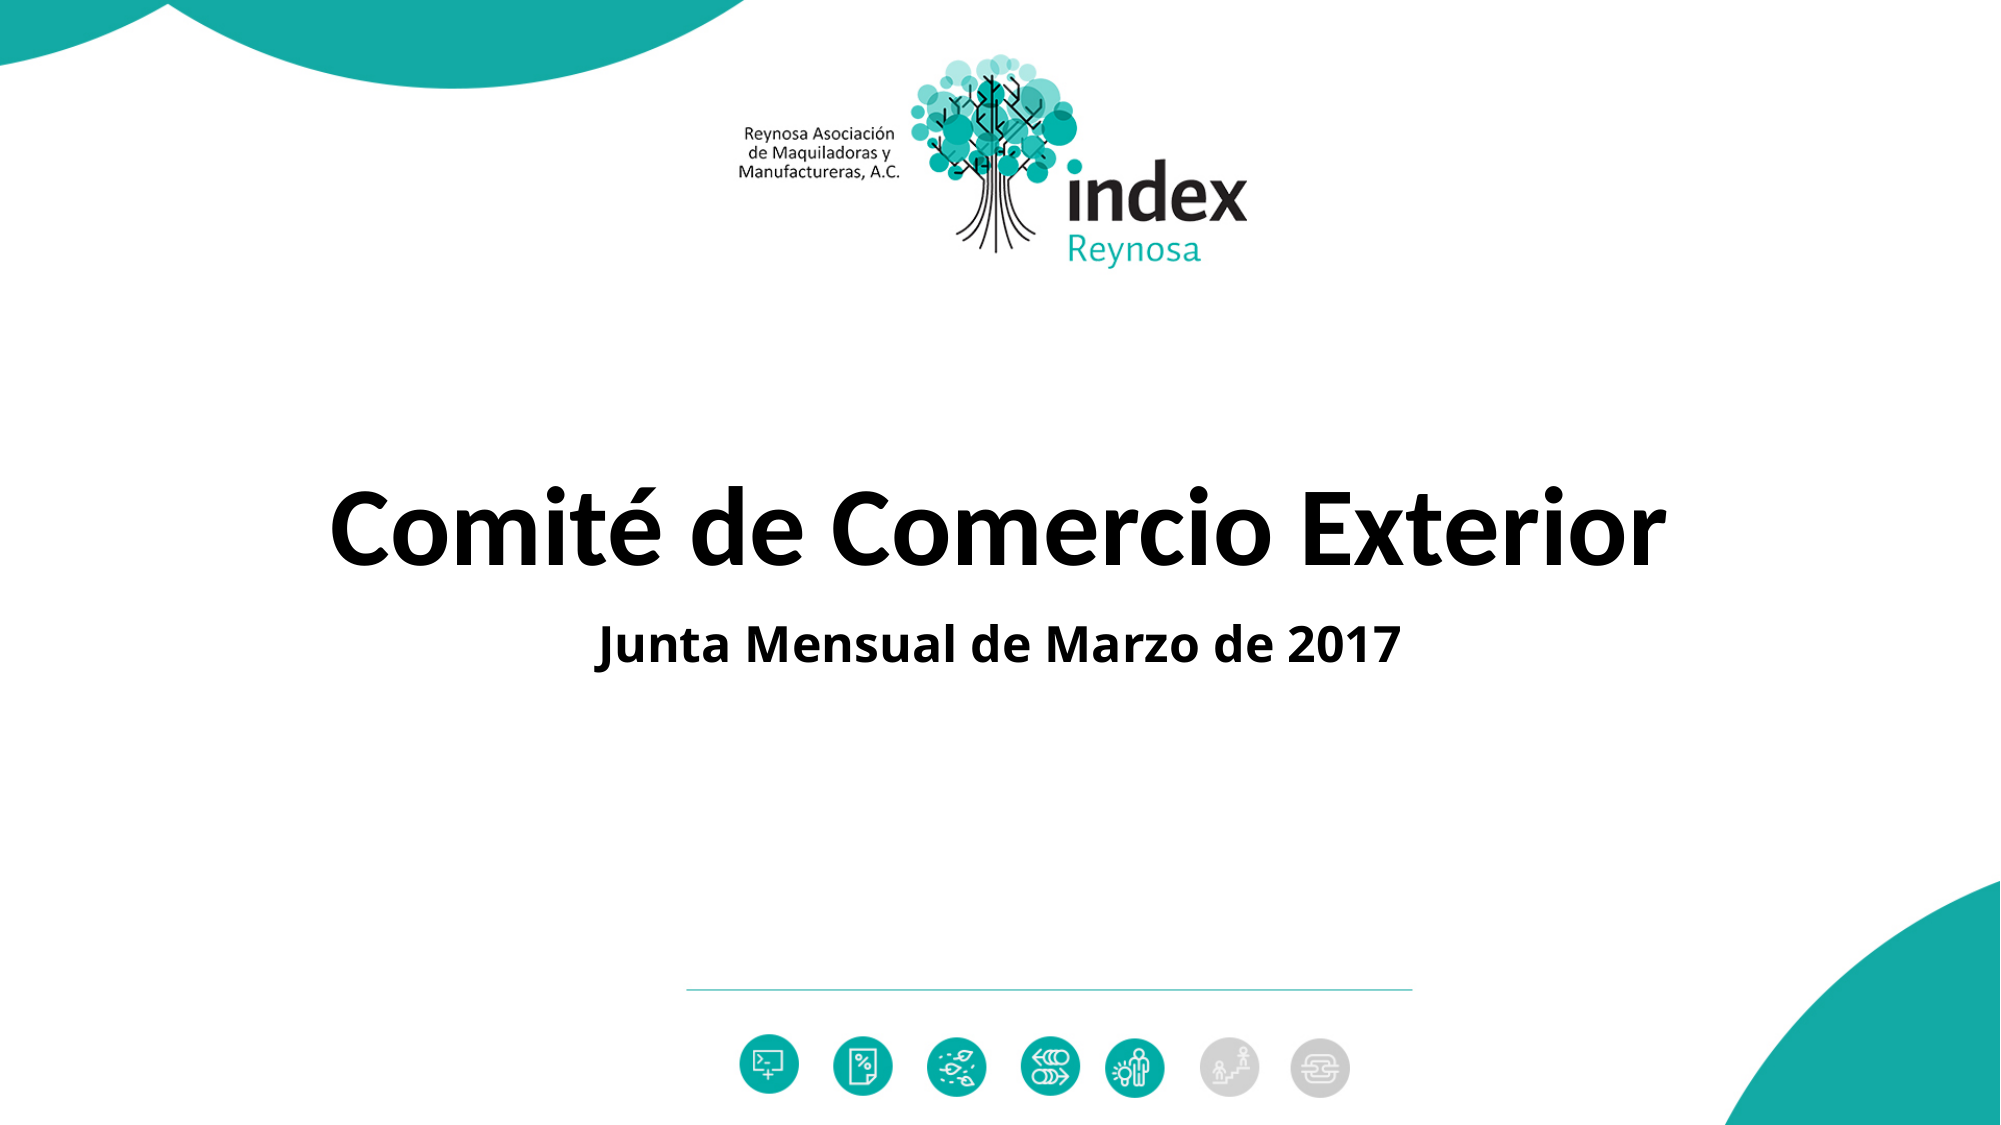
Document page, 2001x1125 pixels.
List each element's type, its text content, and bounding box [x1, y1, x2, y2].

subtitle Junta Mensual de Marzo de 2017 [415, 611, 1585, 898]
picture [0, 0, 2000, 1125]
title Comité de Comercio Exterior [249, 205, 1750, 598]
